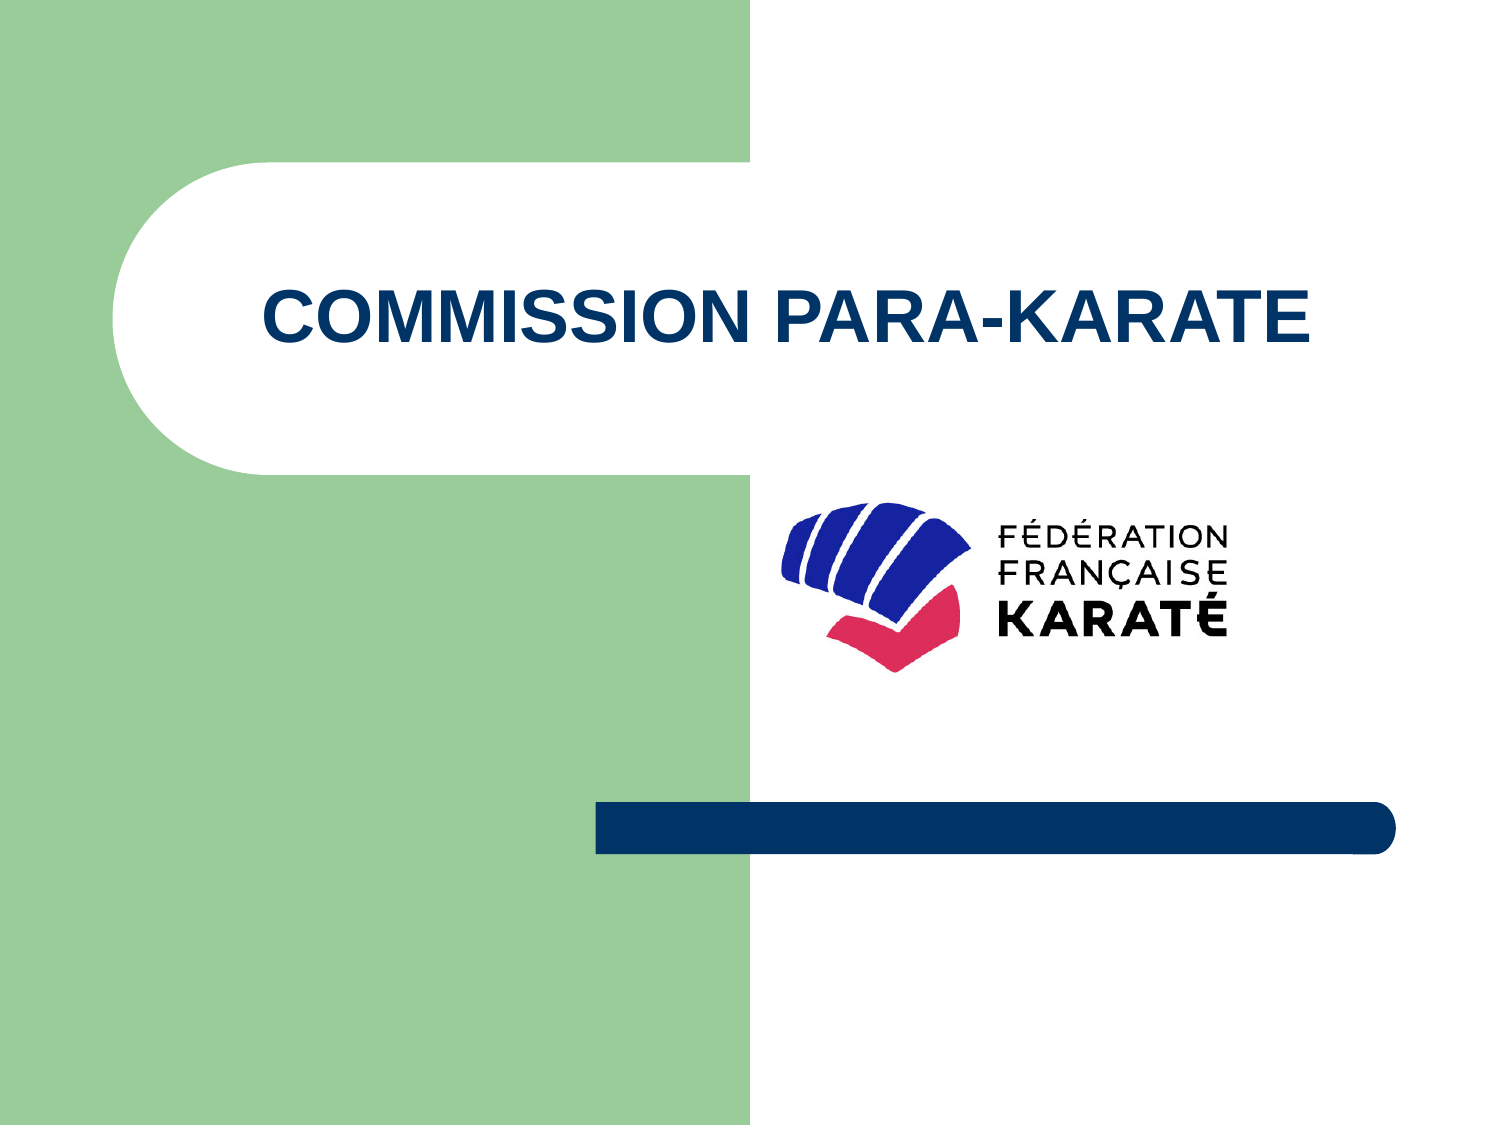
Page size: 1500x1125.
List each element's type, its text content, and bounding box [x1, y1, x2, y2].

picture [752, 474, 1252, 699]
title COMMISSION PARA-KARATE [112, 162, 1463, 475]
